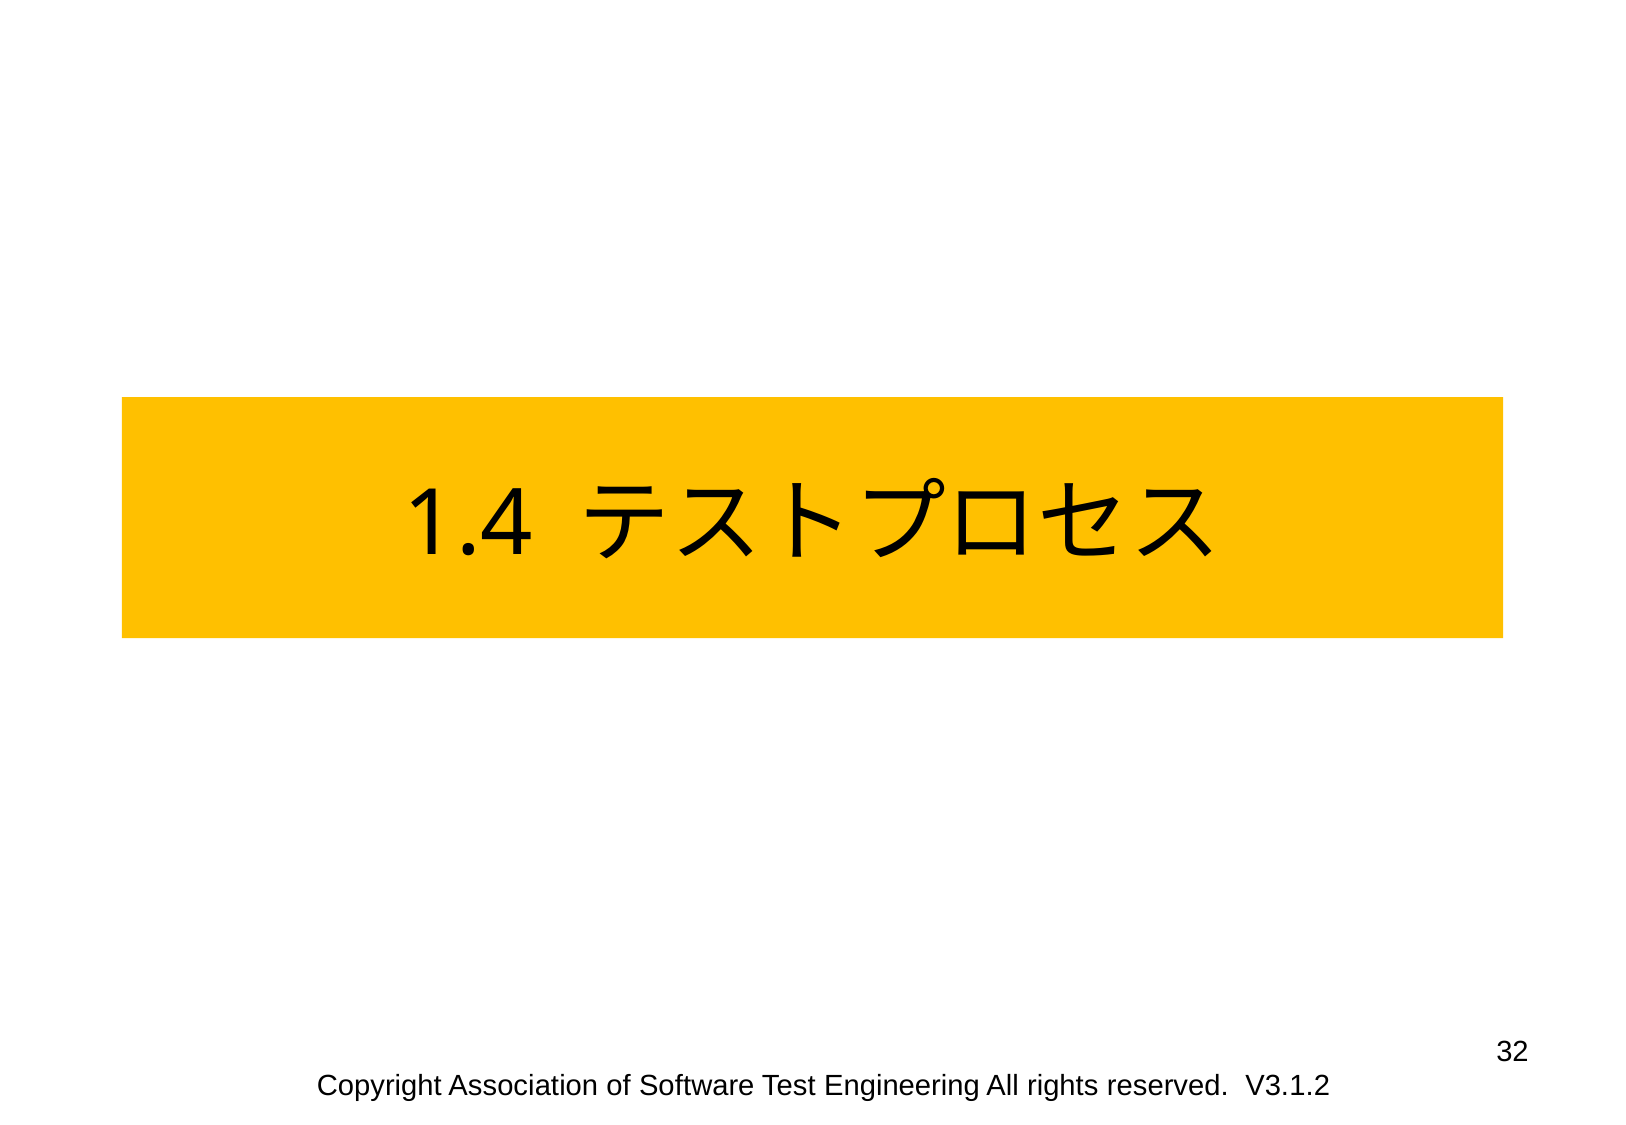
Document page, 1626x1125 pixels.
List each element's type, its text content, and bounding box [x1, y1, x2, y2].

slide_number 32 [1164, 1024, 1544, 1103]
text_box 1.4 テストプロセス [121, 397, 1504, 639]
footer Copyright Association of Software Test Engineering All rights reserved. V3.1.2 [233, 1058, 1164, 1103]
